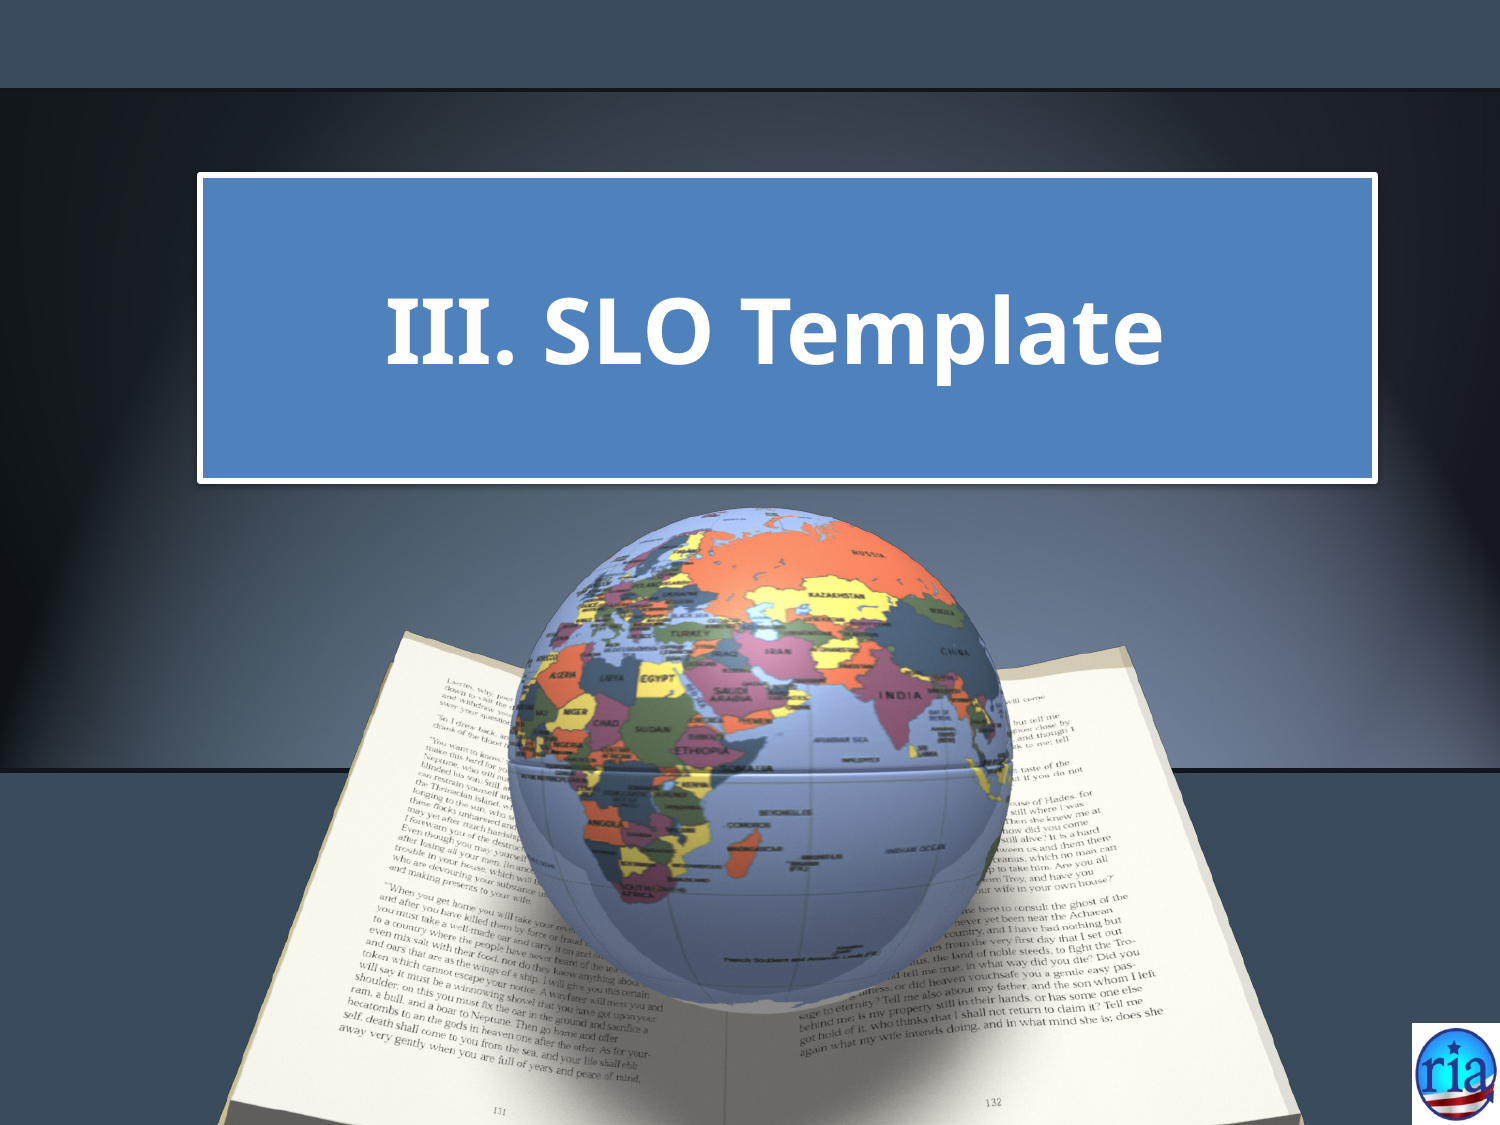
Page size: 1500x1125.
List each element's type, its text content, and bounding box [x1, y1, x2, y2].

picture [0, 0, 1500, 1125]
text_box III. SLO Template [197, 172, 1378, 484]
